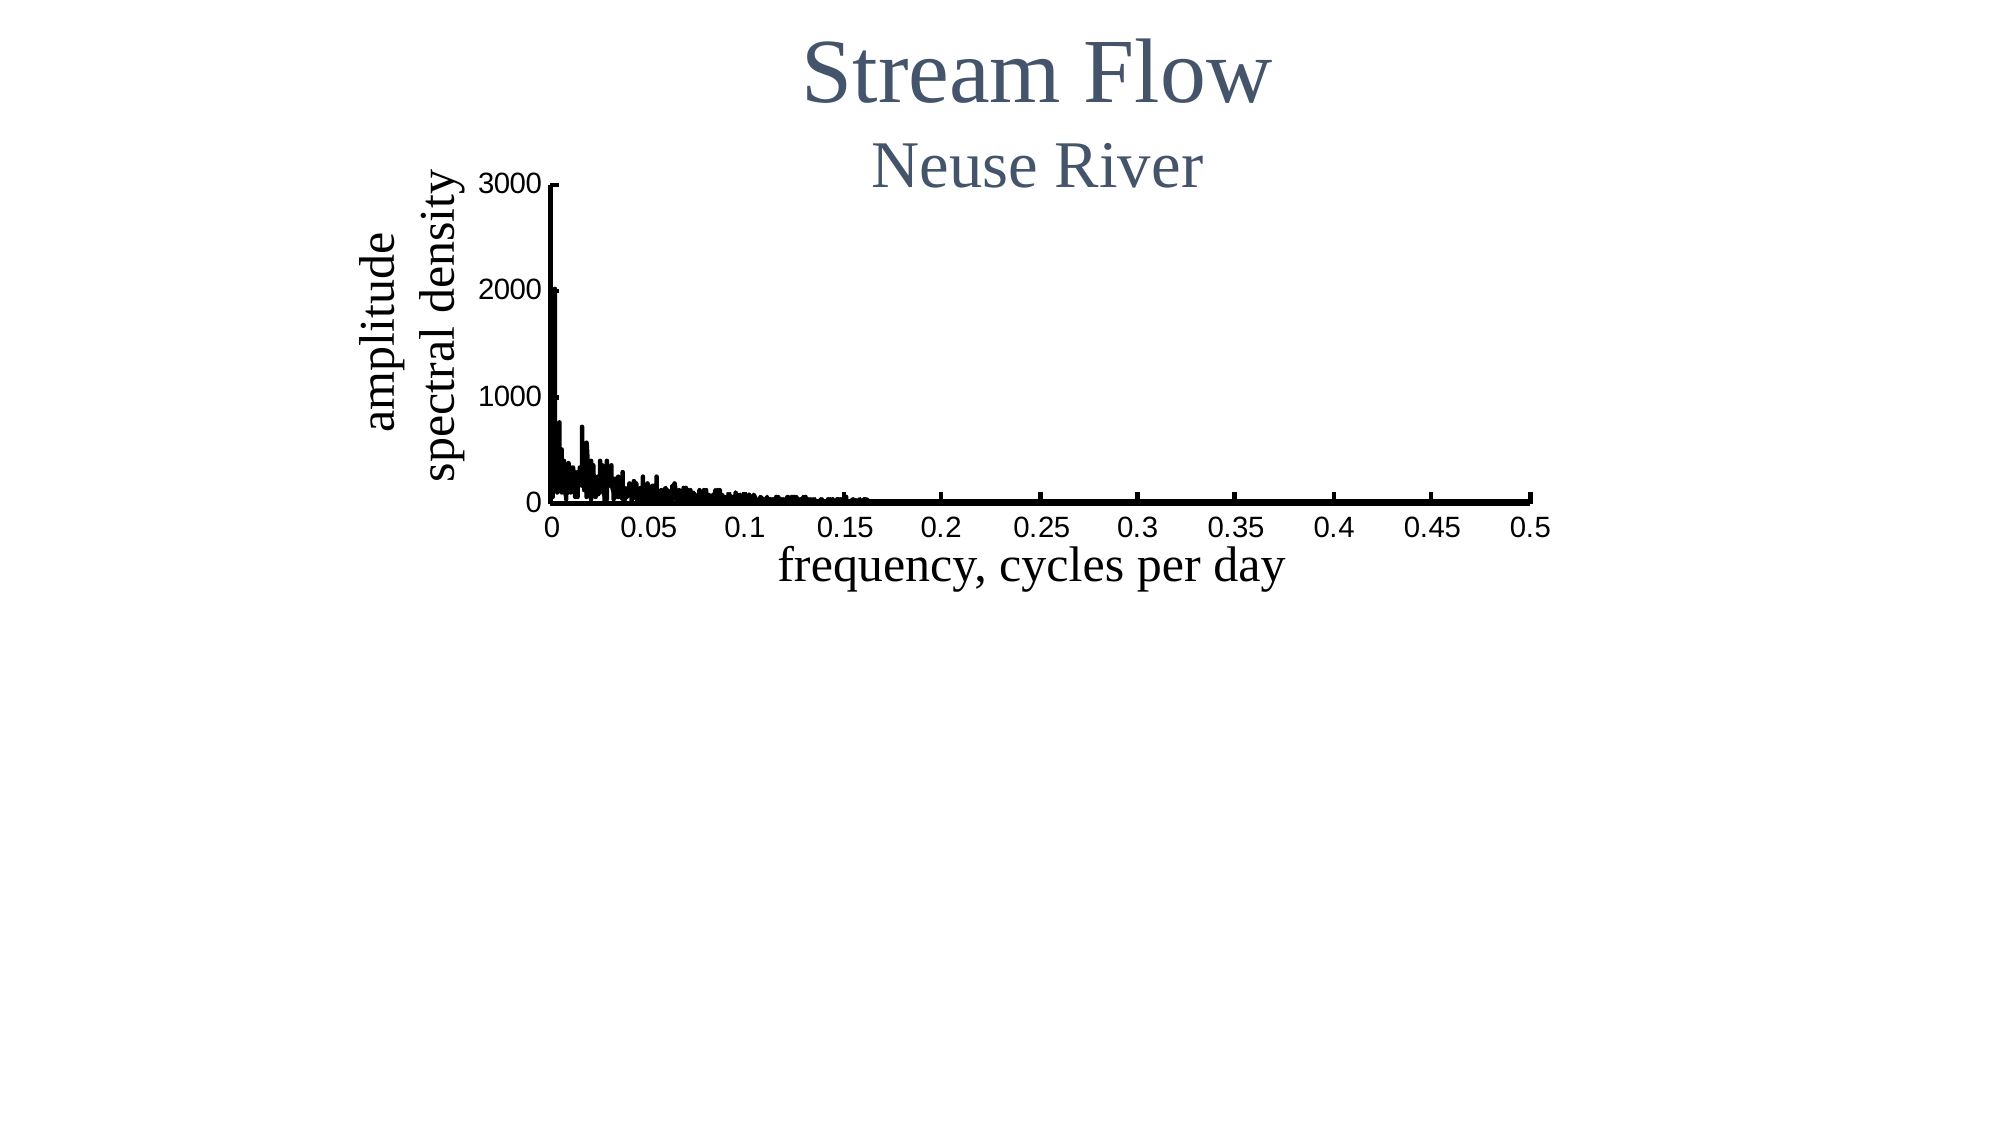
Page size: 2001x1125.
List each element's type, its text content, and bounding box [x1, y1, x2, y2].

text_box Stream Flow Neuse River [362, 12, 1713, 200]
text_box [336, 112, 1650, 1075]
